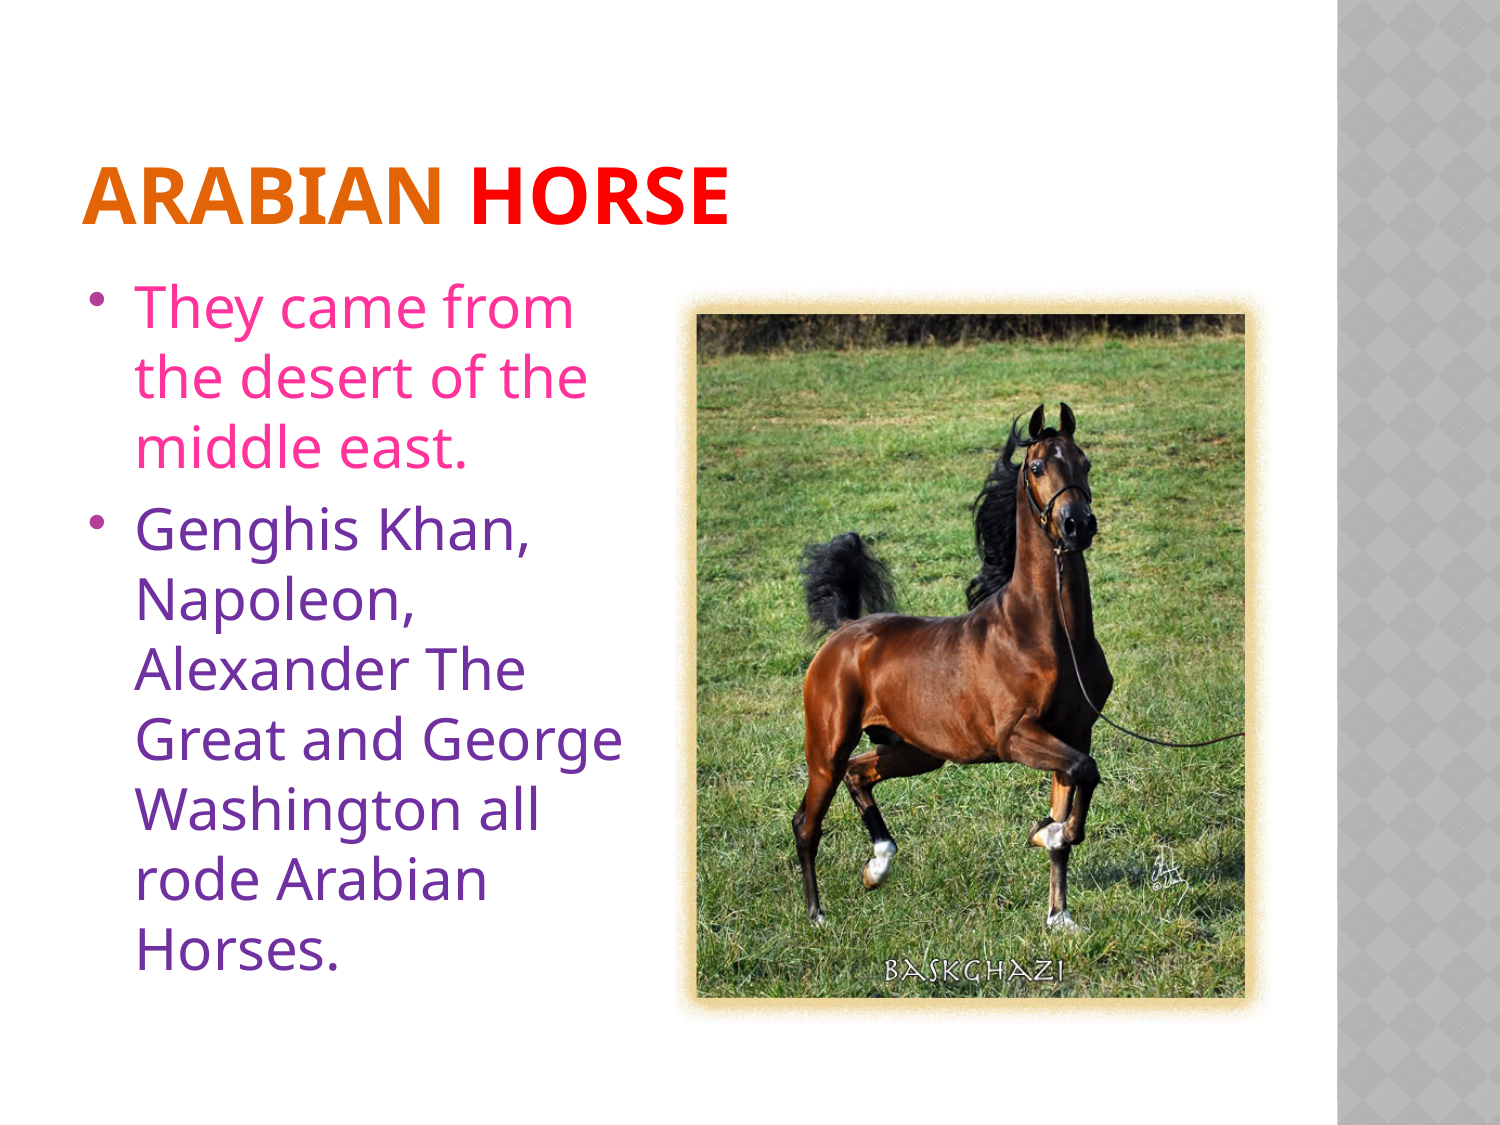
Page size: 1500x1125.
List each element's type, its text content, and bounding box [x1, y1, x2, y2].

list They came from the desert of the middle east. Genghis Khan, Napoleon, Alexander The Great and George Washington all rode Arabian Horses. [75, 262, 653, 1005]
picture [674, 286, 1271, 1026]
title Arabian horse [75, 52, 1263, 240]
